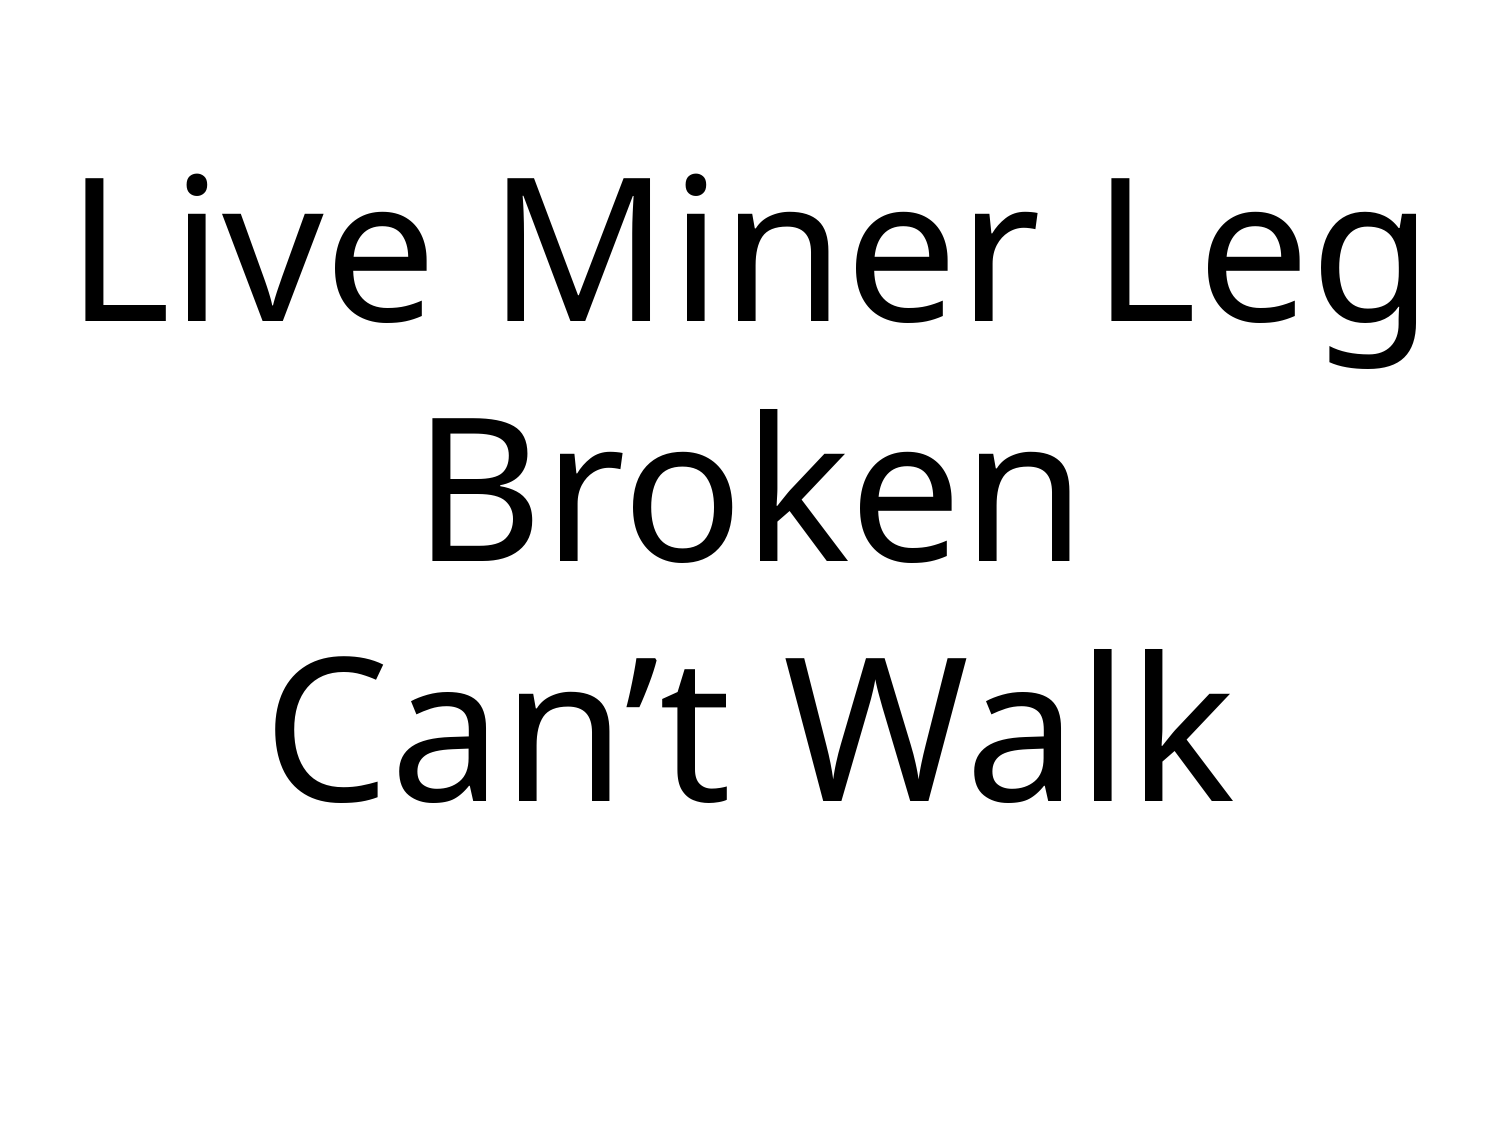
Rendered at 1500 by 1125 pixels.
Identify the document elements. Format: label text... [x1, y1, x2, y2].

title Live Miner Leg Broken Can’t Walk [24, 387, 1475, 575]
